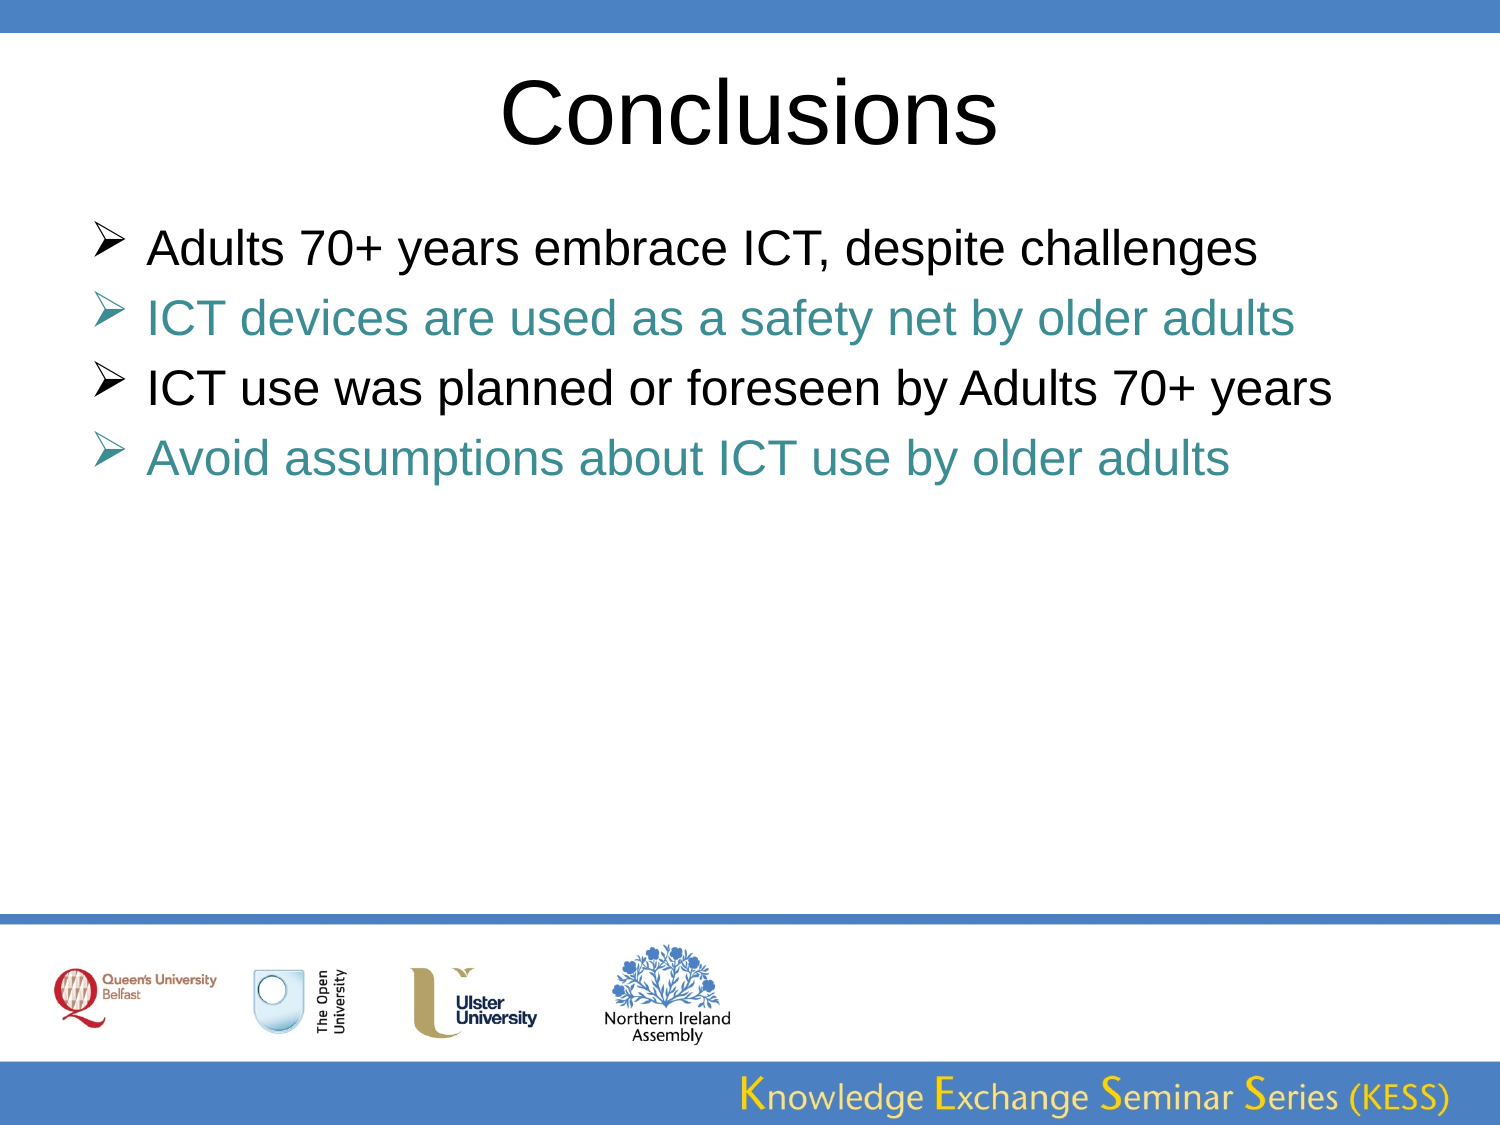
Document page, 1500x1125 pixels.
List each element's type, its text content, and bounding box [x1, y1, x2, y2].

picture [0, 914, 1500, 1125]
title Conclusions [75, 45, 1425, 208]
picture [0, 0, 1500, 33]
list Adults 70+ years embrace ICT, despite challenges ICT devices are used as a safety net by older adults ICT use was planned or foreseen by Adults 70+ years Avoid assumptions about ICT use by older adults [75, 208, 1425, 845]
